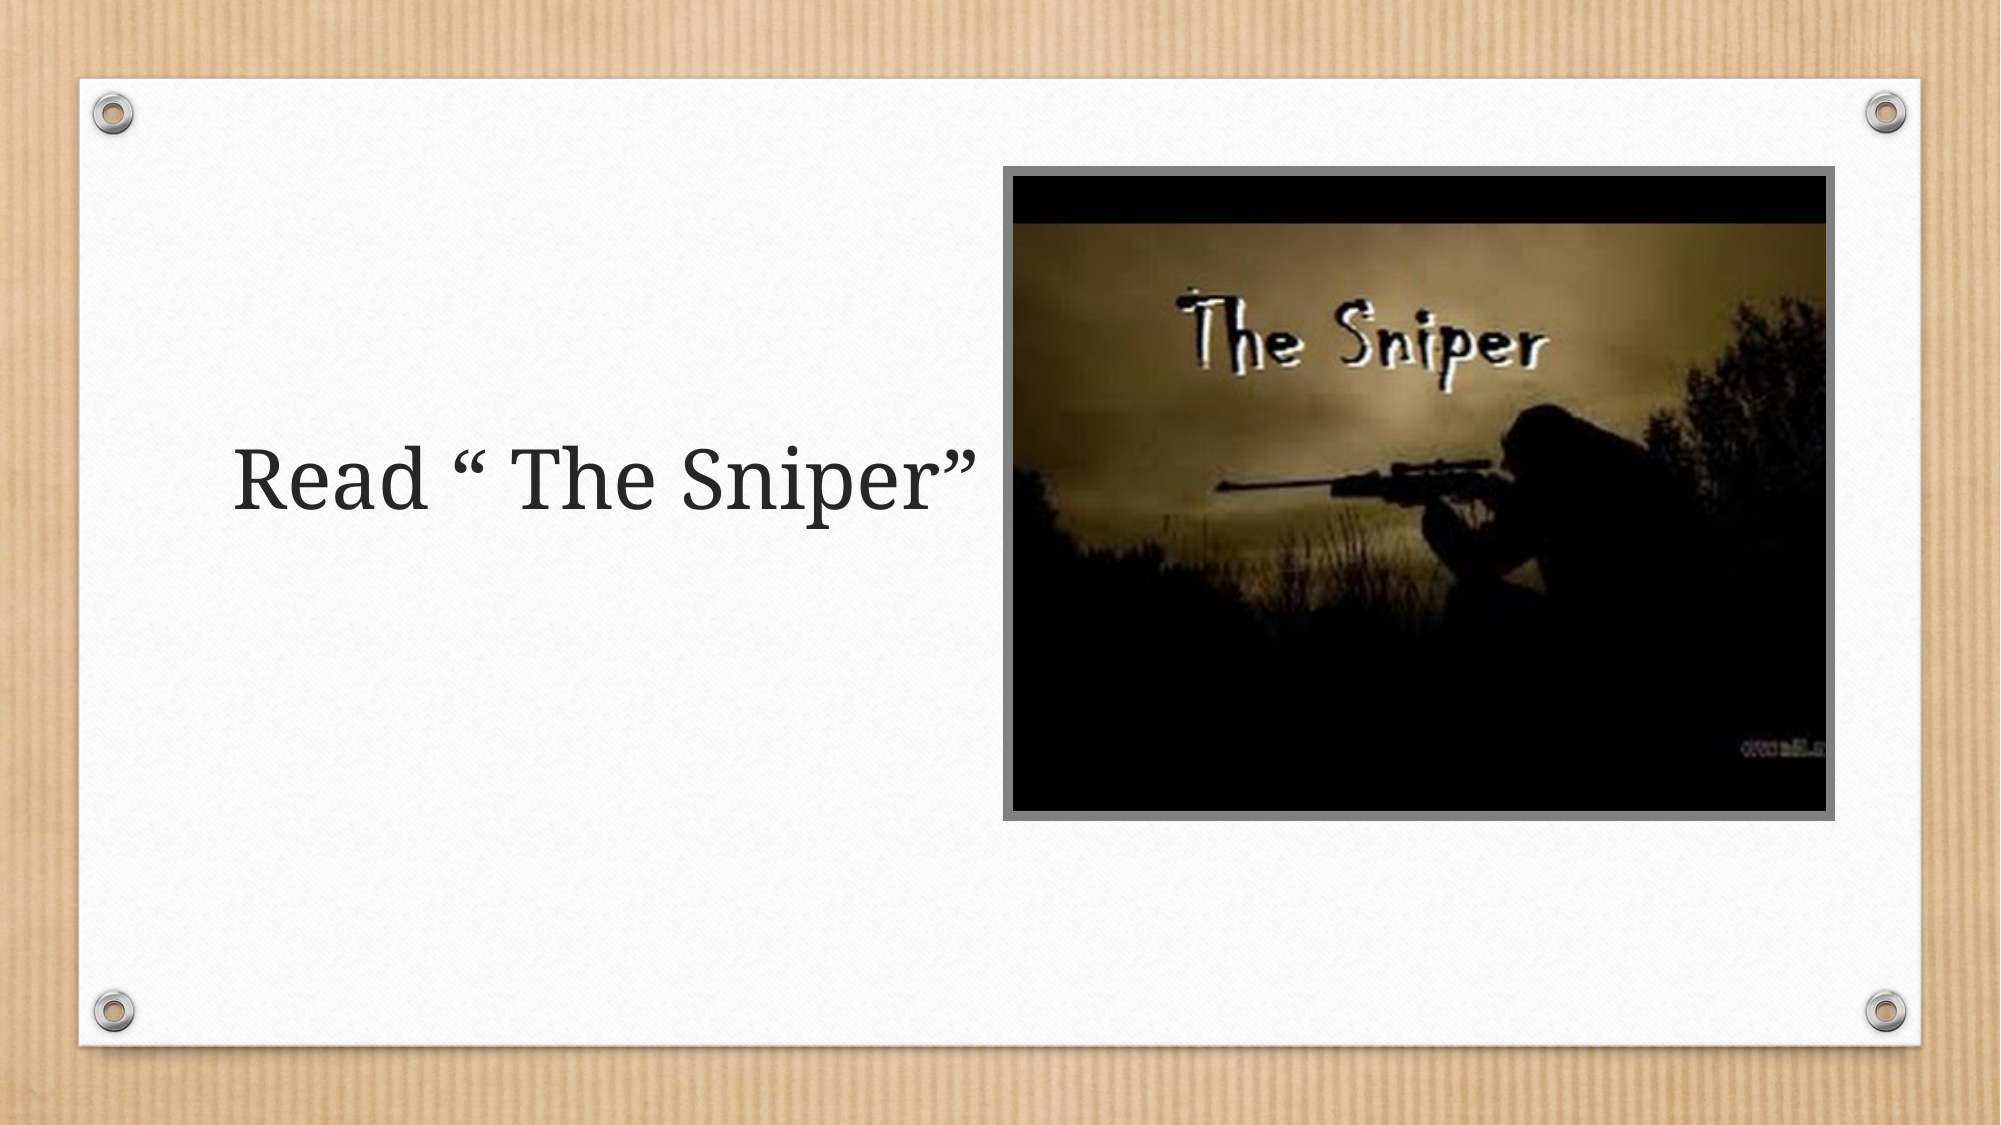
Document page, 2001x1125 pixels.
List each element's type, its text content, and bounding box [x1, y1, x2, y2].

picture [0, 0, 2001, 1125]
title Read “ The Sniper” [212, 309, 1003, 534]
